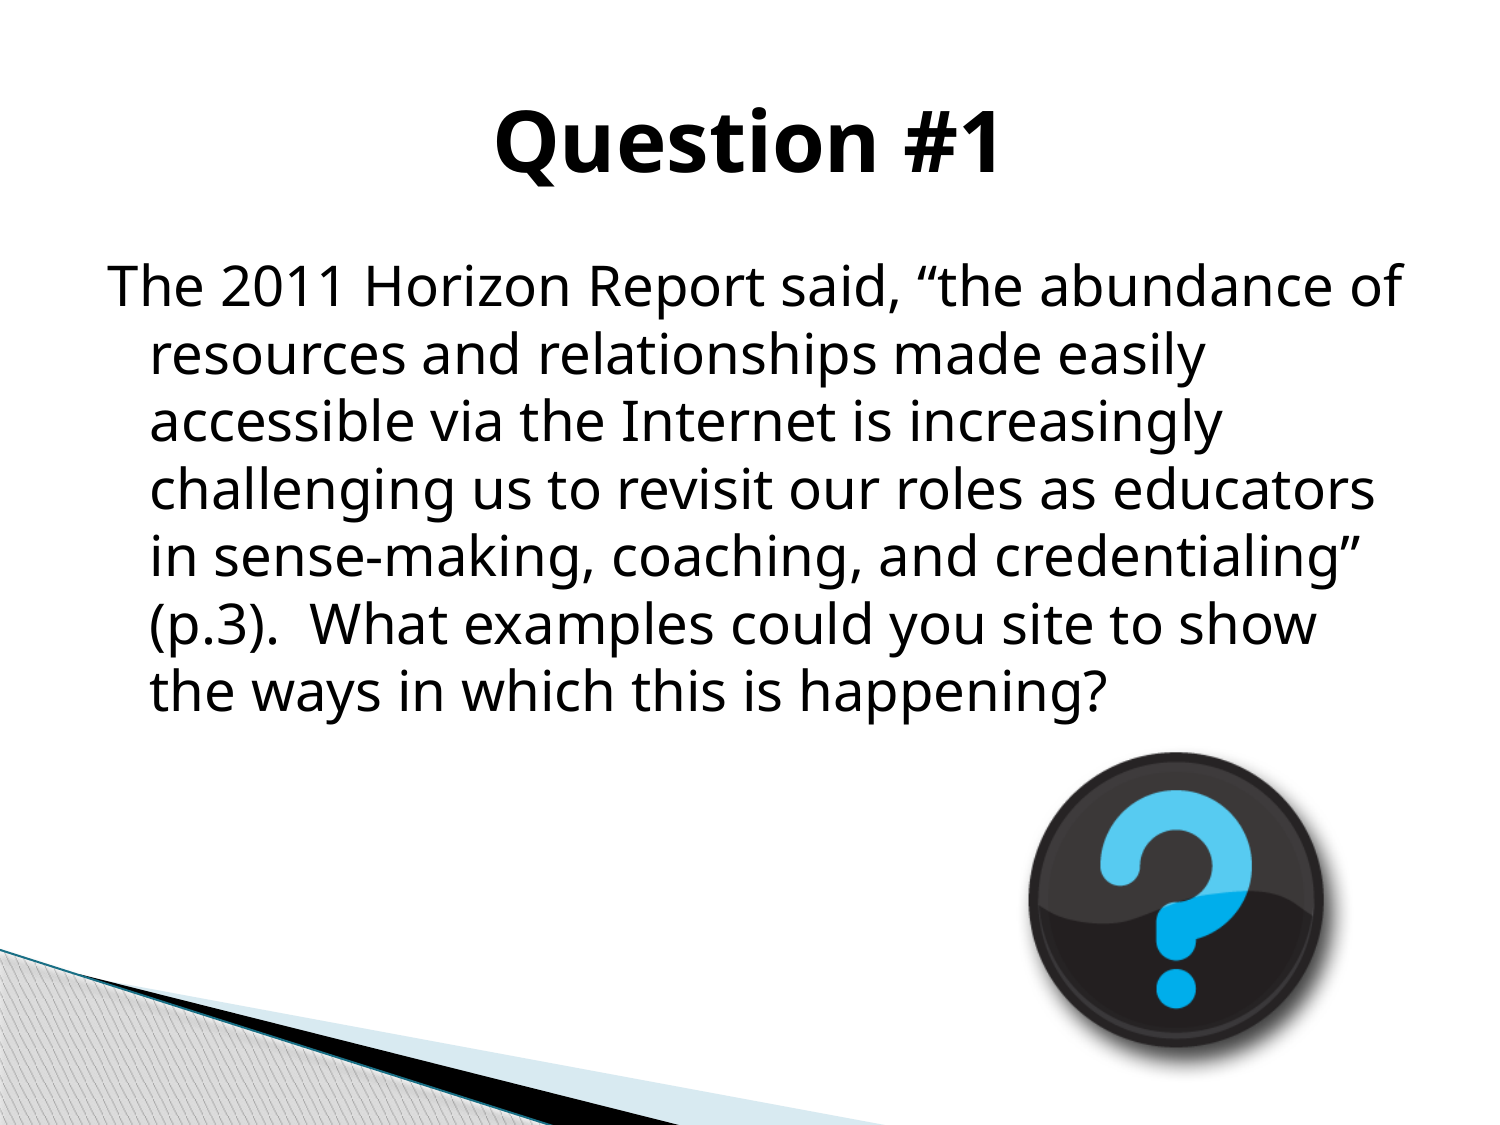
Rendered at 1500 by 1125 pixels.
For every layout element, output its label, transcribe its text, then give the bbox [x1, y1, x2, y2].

title Question #1 [75, 45, 1425, 233]
list The 2011 Horizon Report said, “the abundance of resources and relationships made easily accessible via the Internet is increasingly challenging us to revisit our roles as educators in sense-making, coaching, and credentialing” (p.3). What examples could you site to show the ways in which this is happening? [75, 243, 1425, 986]
picture [987, 712, 1363, 1088]
